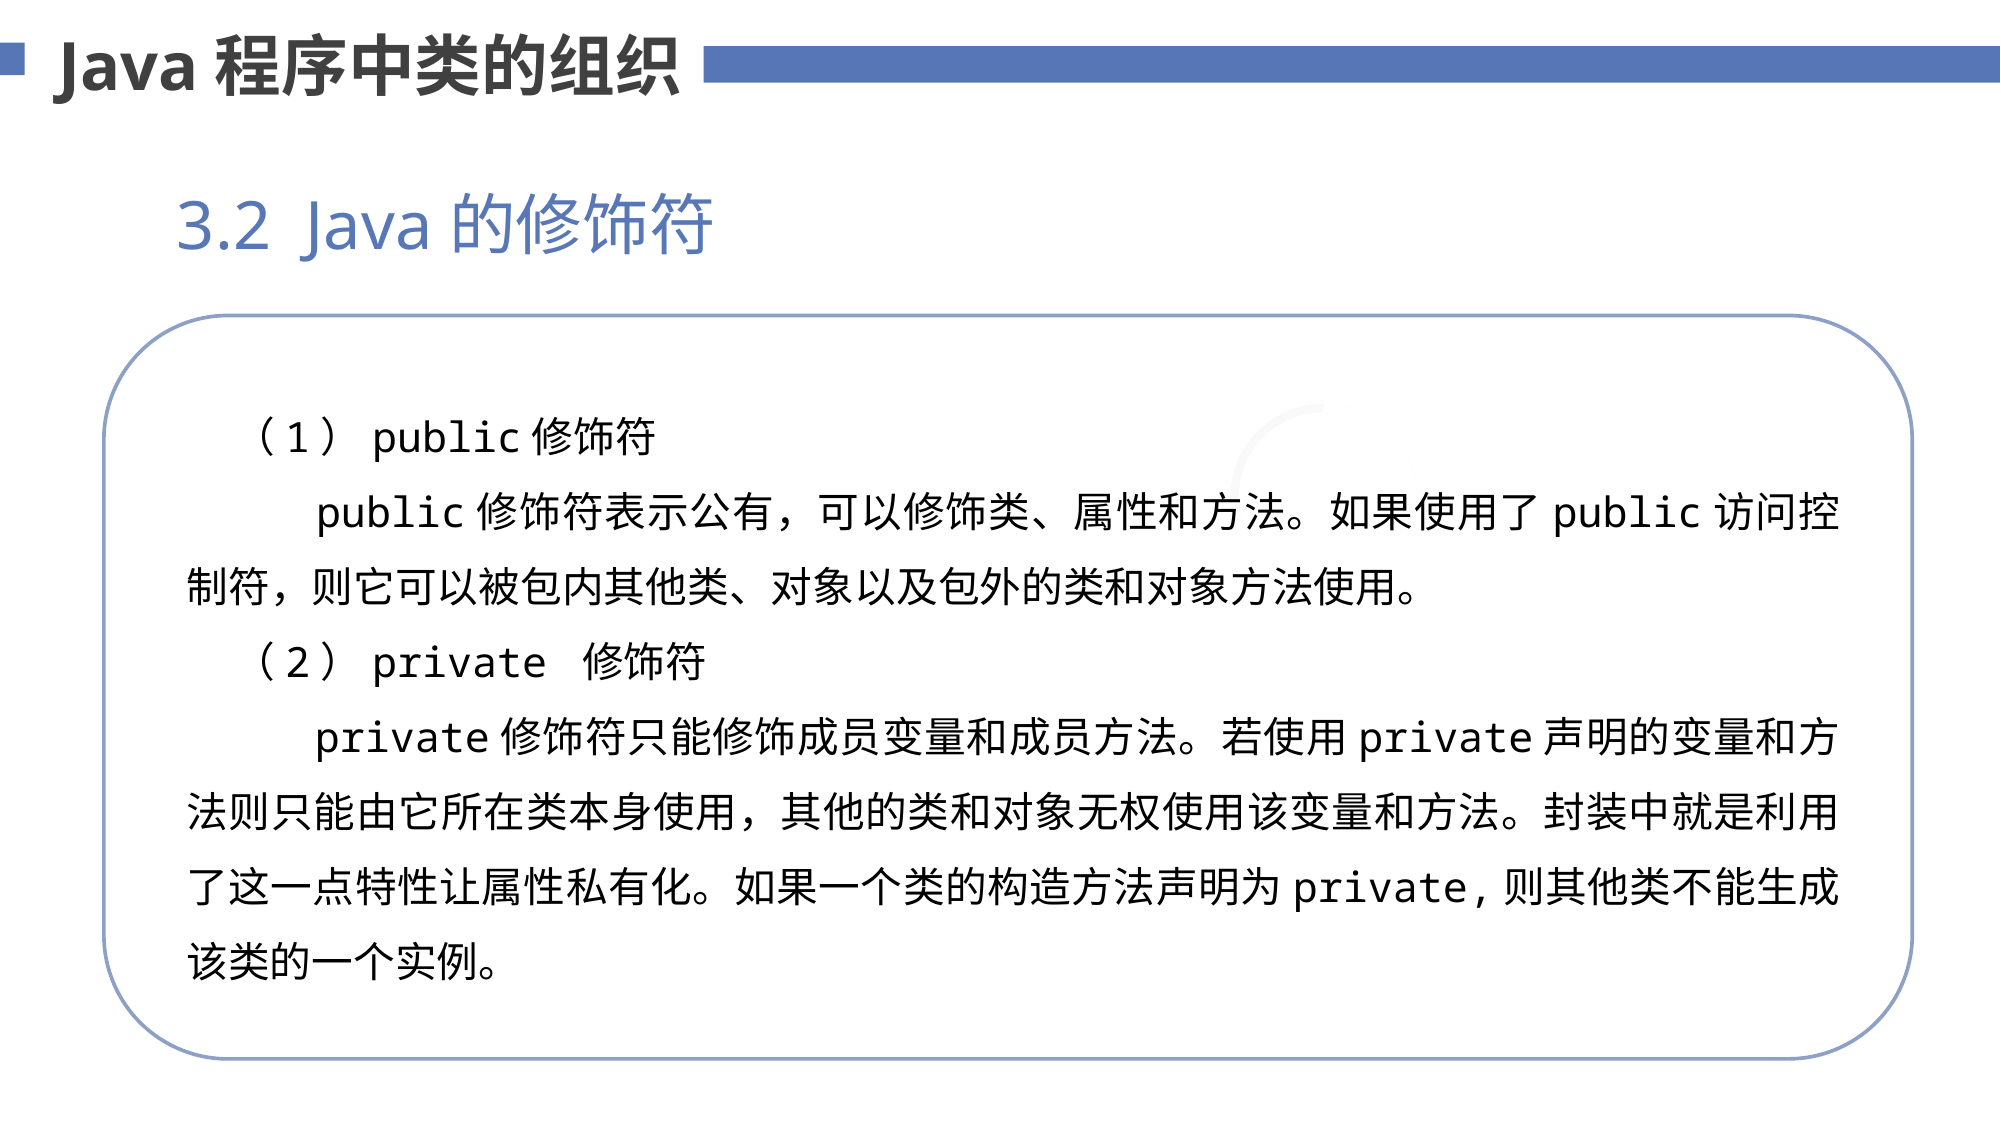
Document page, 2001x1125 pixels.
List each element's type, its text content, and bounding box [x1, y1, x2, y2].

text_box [1451, 385, 1820, 591]
text_box [0, 41, 26, 76]
text_box Java程序中类的组织 [58, 23, 682, 104]
text_box [102, 314, 1914, 1060]
text_box （1）public修饰符 public修饰符表示公有，可以修饰类、属性和方法。如果使用了public访问控制符，则它可以被包内其他类、对象以及包外的类和对象方法使用。 （2）private 修饰符 private修饰符只能修饰成员变量和成员方法。若使用private声明的变量和方法则只能由它所在类本身使用，其他的类和对象无权使用该变量和方法。封装中就是利用了这一点特性让属性私有化。如果一个类的构造方法声明为private,则其他类不能生成该类的一个实例。 [186, 385, 1841, 986]
text_box [702, 45, 2000, 84]
text_box 3.2 Java的修饰符 [162, 175, 1086, 271]
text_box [1234, 407, 1413, 587]
